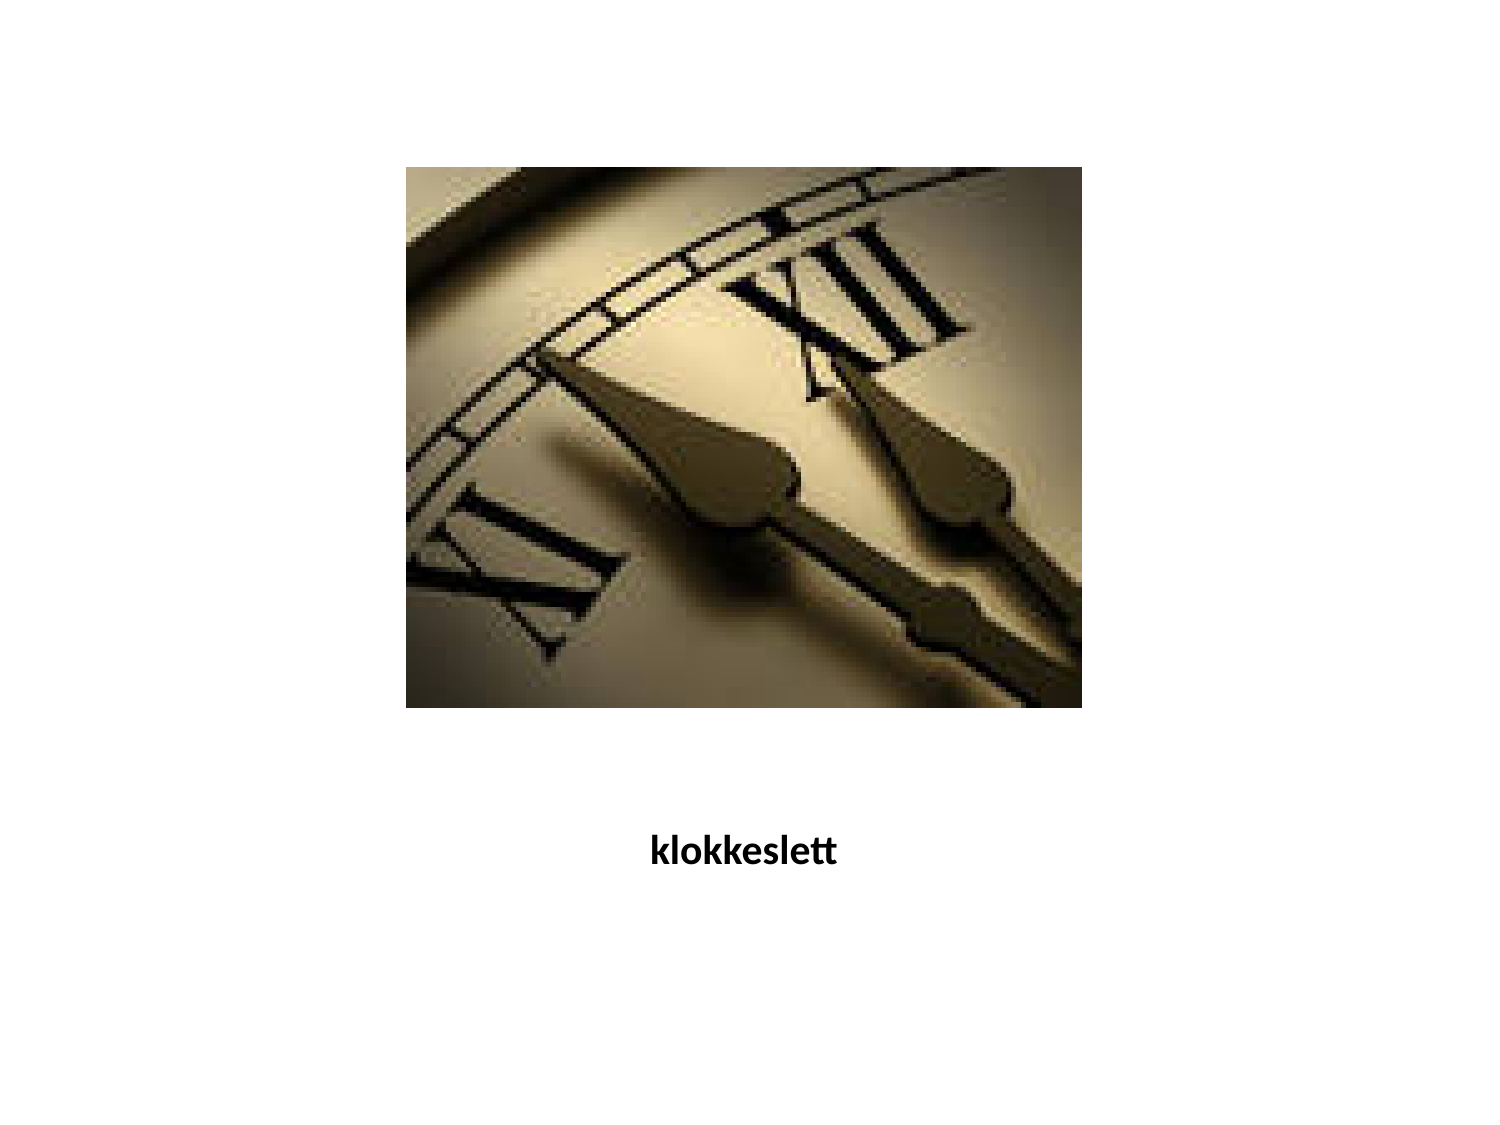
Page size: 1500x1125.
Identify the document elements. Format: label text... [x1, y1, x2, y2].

title klokkeslett [294, 787, 1194, 881]
picture [406, 167, 1082, 709]
